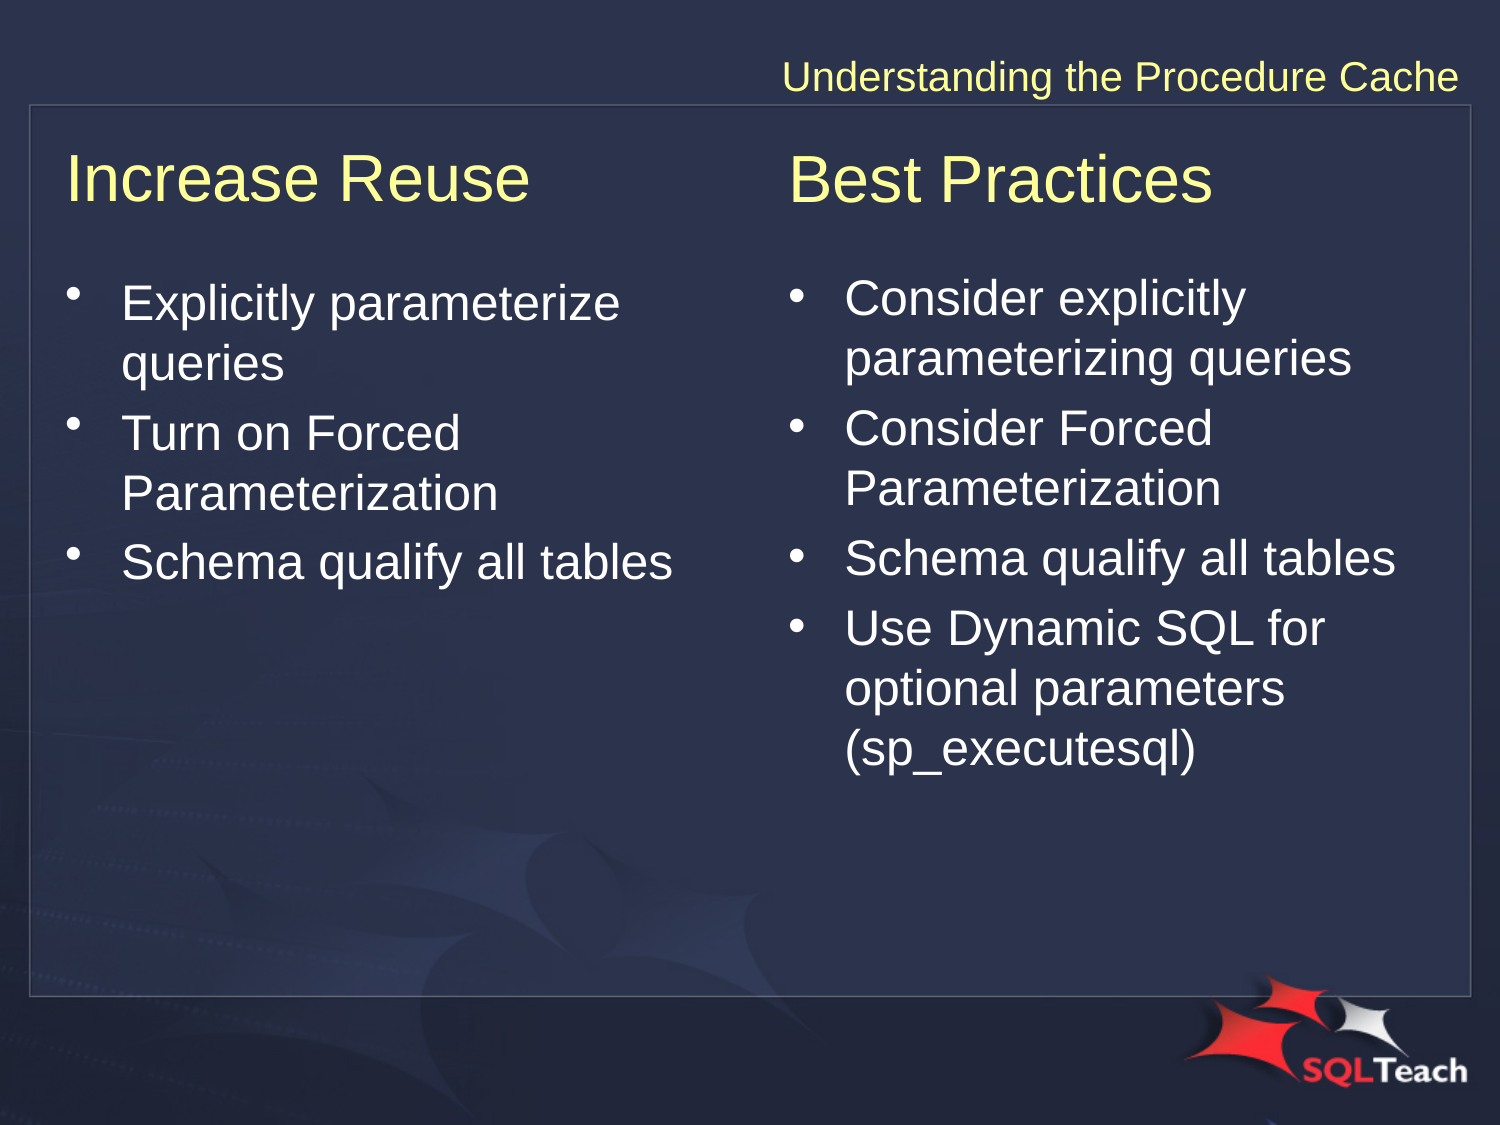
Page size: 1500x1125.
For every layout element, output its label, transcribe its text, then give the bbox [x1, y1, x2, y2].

picture [0, 0, 1500, 1125]
list Explicitly parameterize queries Turn on Forced Parameterization Schema qualify all tables [49, 262, 704, 988]
text_box Consider explicitly parameterizing queries Consider Forced Parameterization Schema qualify all tables Use Dynamic SQL for optional parameters (sp_executesql) [773, 257, 1418, 1020]
text_box Best Practices [773, 128, 1442, 235]
title Increase Reuse [49, 137, 762, 213]
